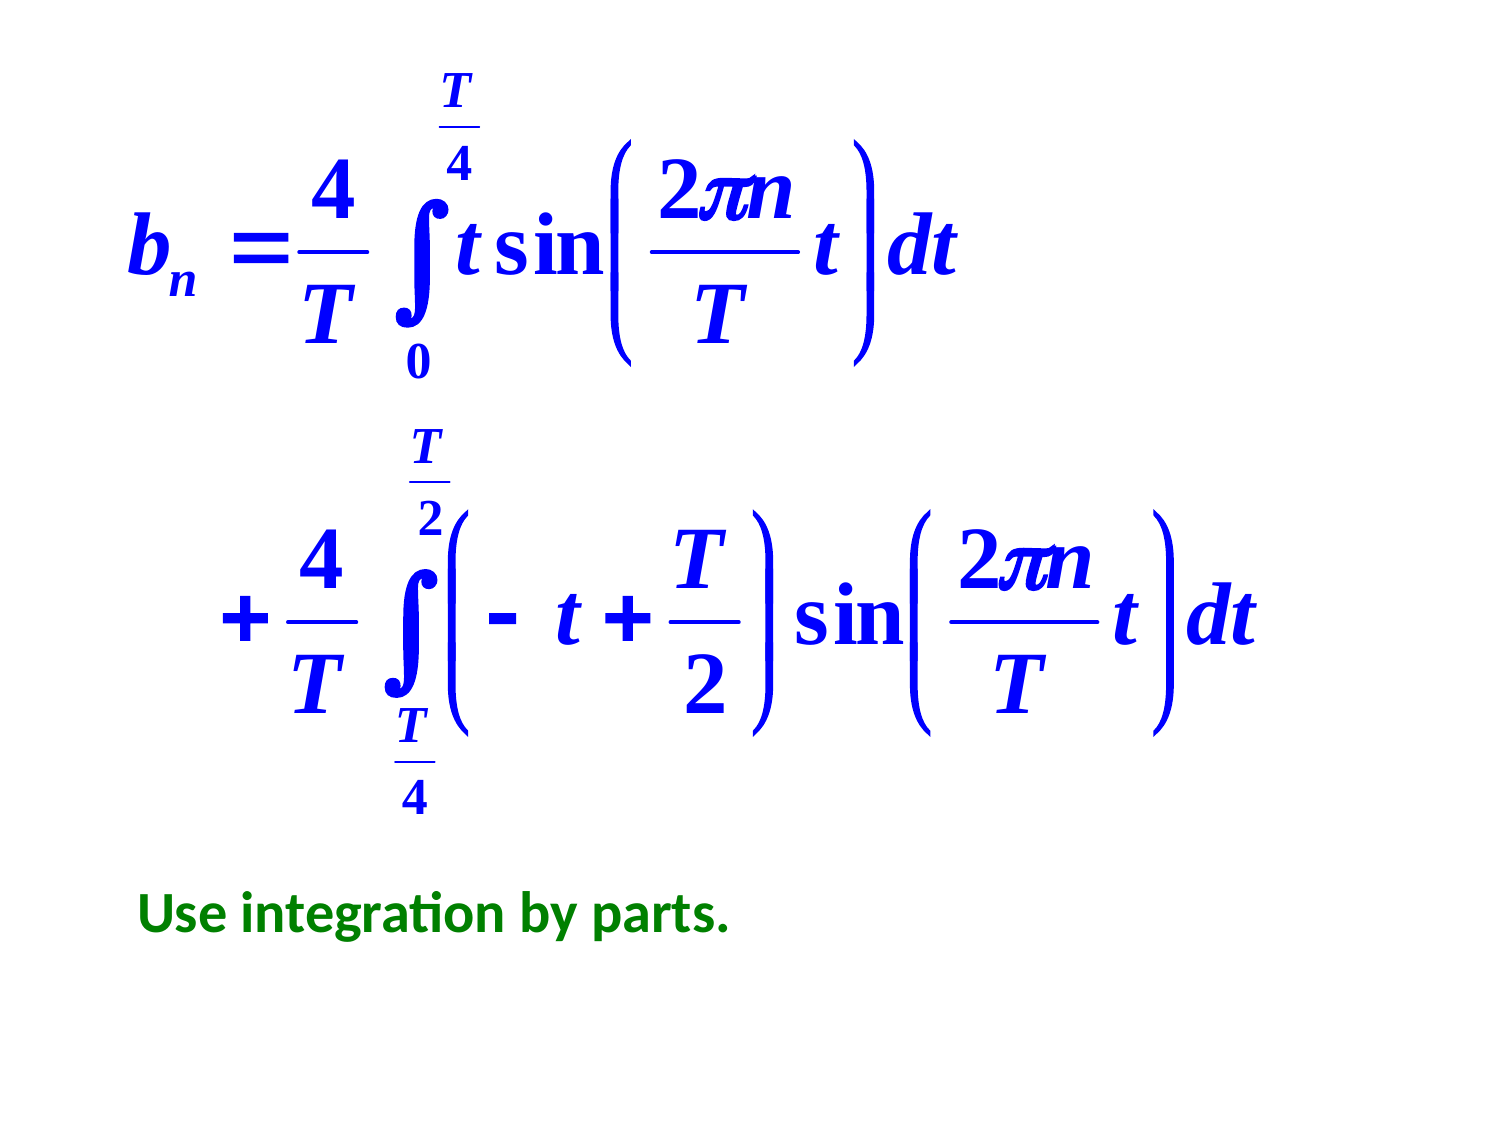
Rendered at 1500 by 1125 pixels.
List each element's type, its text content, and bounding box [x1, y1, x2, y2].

text_box Use integration by parts. [122, 867, 870, 952]
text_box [114, 47, 1269, 829]
